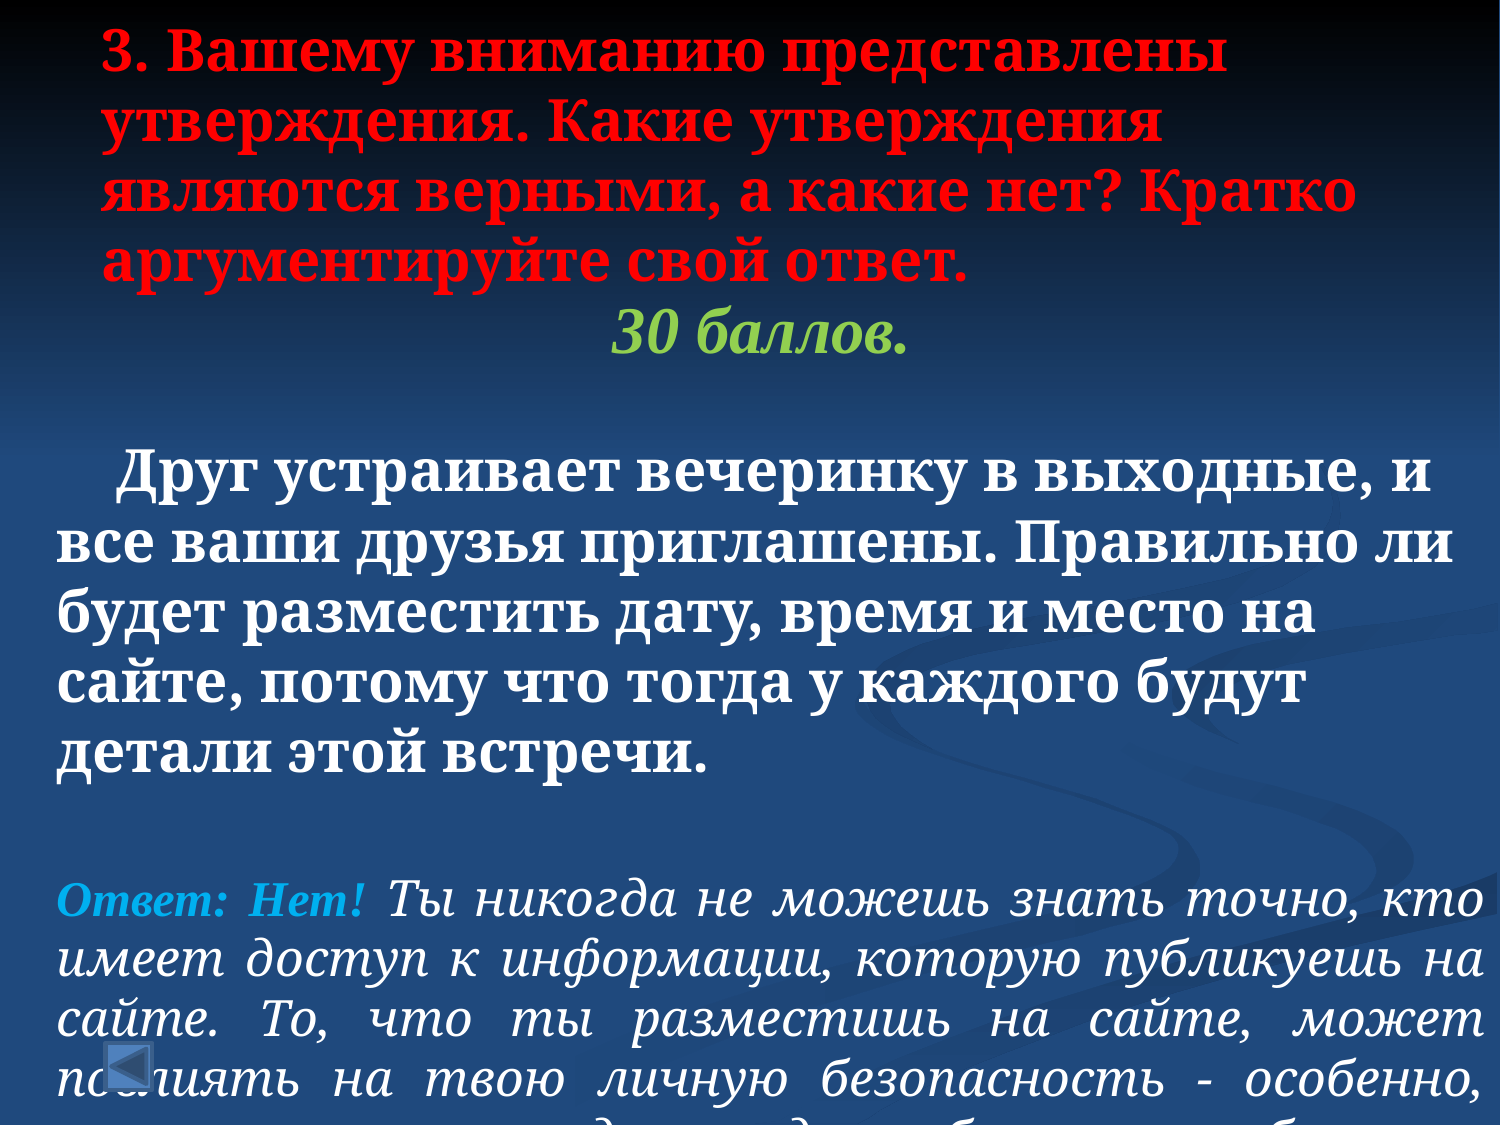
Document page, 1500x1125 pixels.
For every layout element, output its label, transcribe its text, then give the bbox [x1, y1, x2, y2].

text_box 3. Вашему вниманию представлены утверждения. Какие утверждения являются верными, а какие нет? Кратко аргументируйте свой ответ. [86, 124, 1437, 312]
text_box [103, 1041, 154, 1092]
text_box 30 баллов. Друг устраивает вечеринку в выходные, и все ваши друзья приглашены. Правильно ли будет разместить дату, время и место на сайте, потому что тогда у каждого будут детали этой встречи. Ответ: Нет! Ты никогда не можешь знать точно, кто имеет доступ к информации, которую публикуешь на сайте. То, что ты разместишь на сайте, может повлиять на твою личную безопасность - особенно, если говоришь людям, где собираешься быть в определенное время. [41, 278, 1500, 1125]
title [74, 44, 1426, 233]
